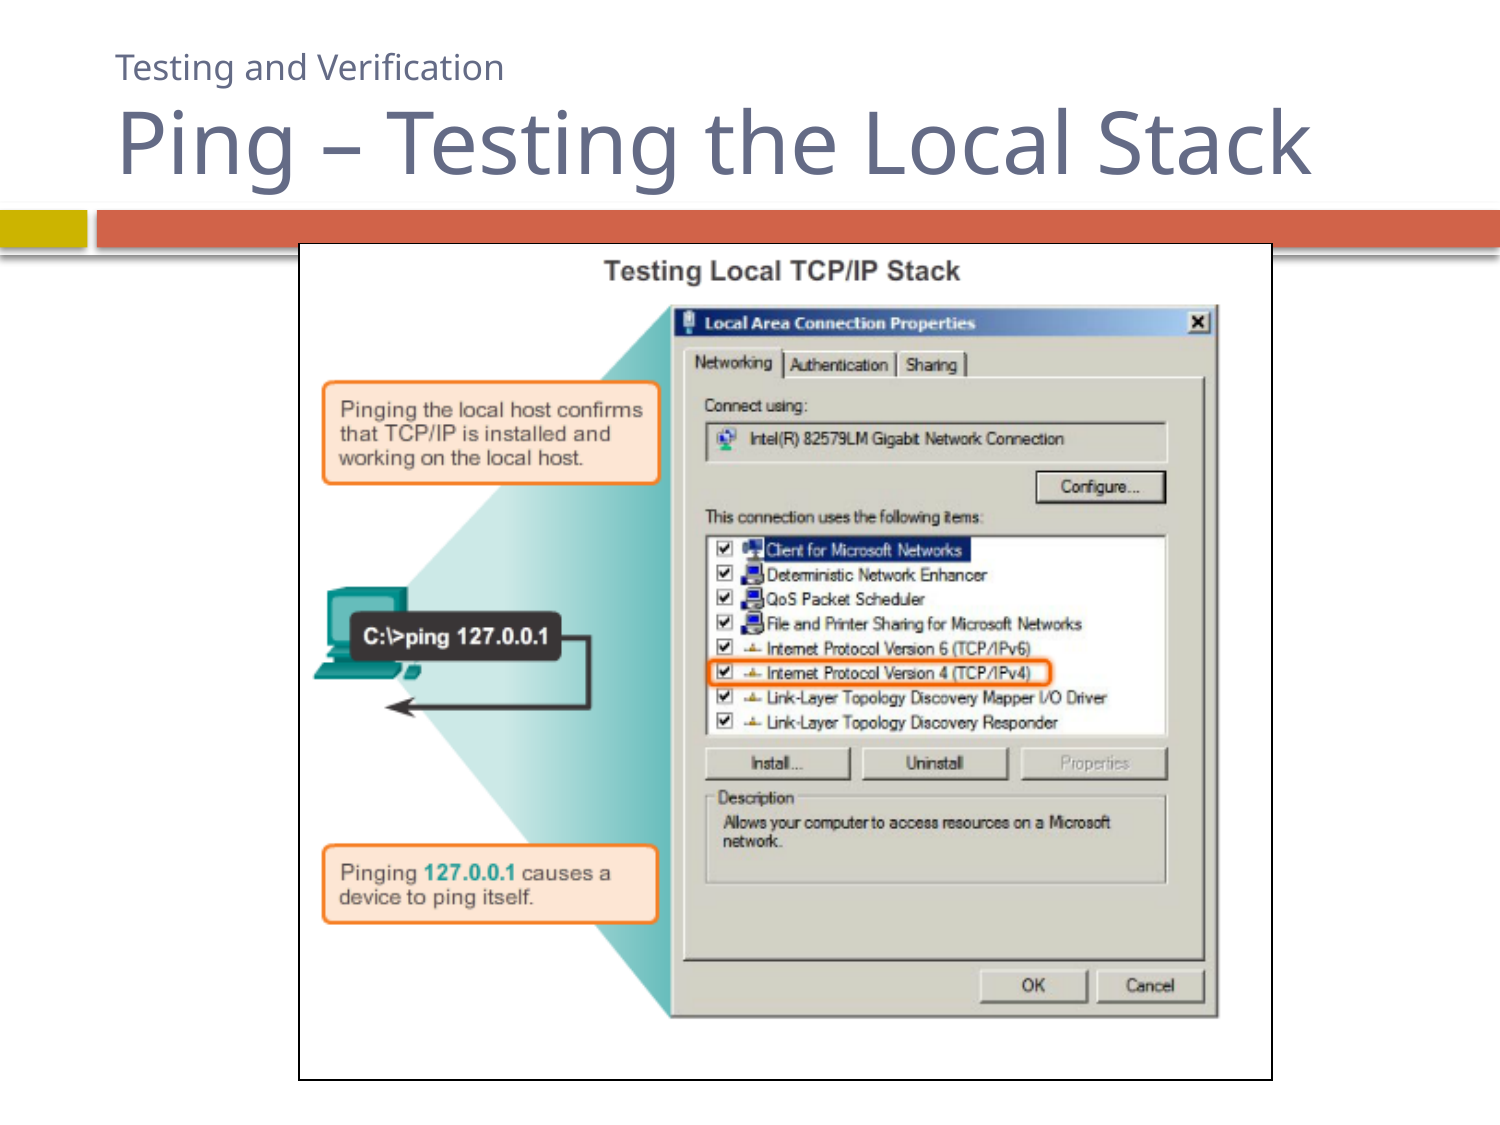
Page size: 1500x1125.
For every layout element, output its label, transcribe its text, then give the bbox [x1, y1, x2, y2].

title Testing and Verification Ping – Testing the Local Stack [100, 37, 1438, 200]
picture [299, 243, 1272, 1080]
